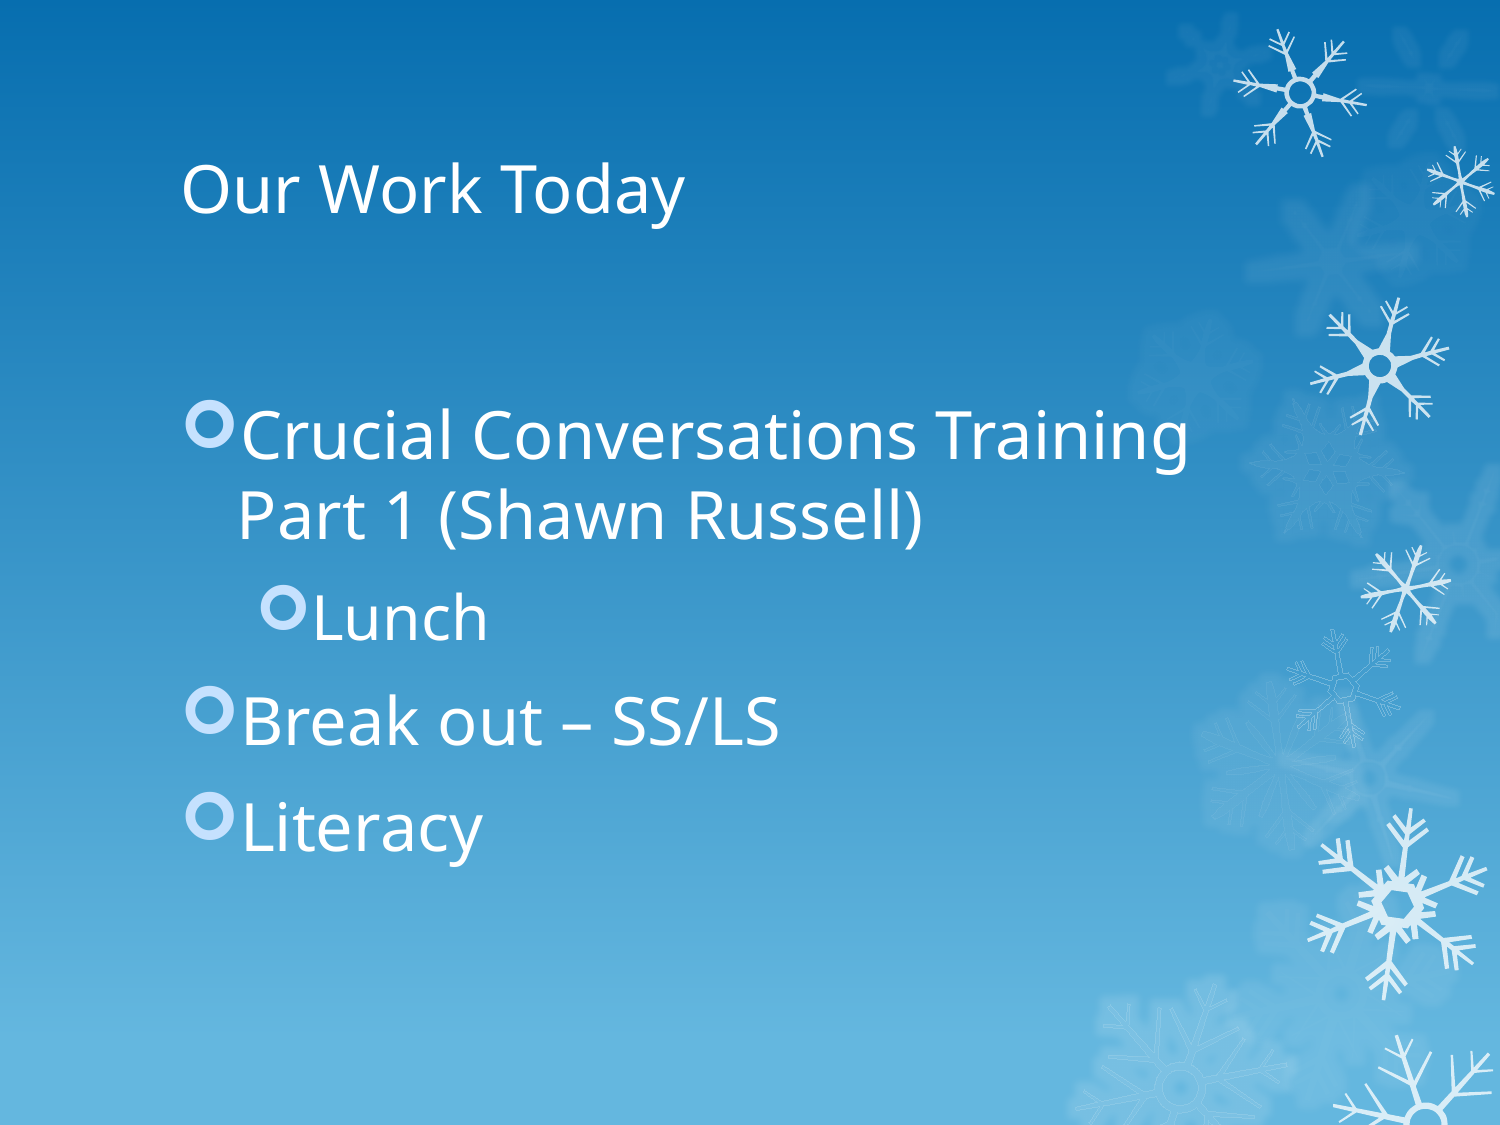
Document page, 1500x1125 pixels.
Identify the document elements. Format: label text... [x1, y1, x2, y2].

title Our Work Today [165, 110, 1335, 263]
list Crucial Conversations Training Part 1 (Shawn Russell) Lunch Break out – SS/LS Literacy [165, 296, 1335, 962]
